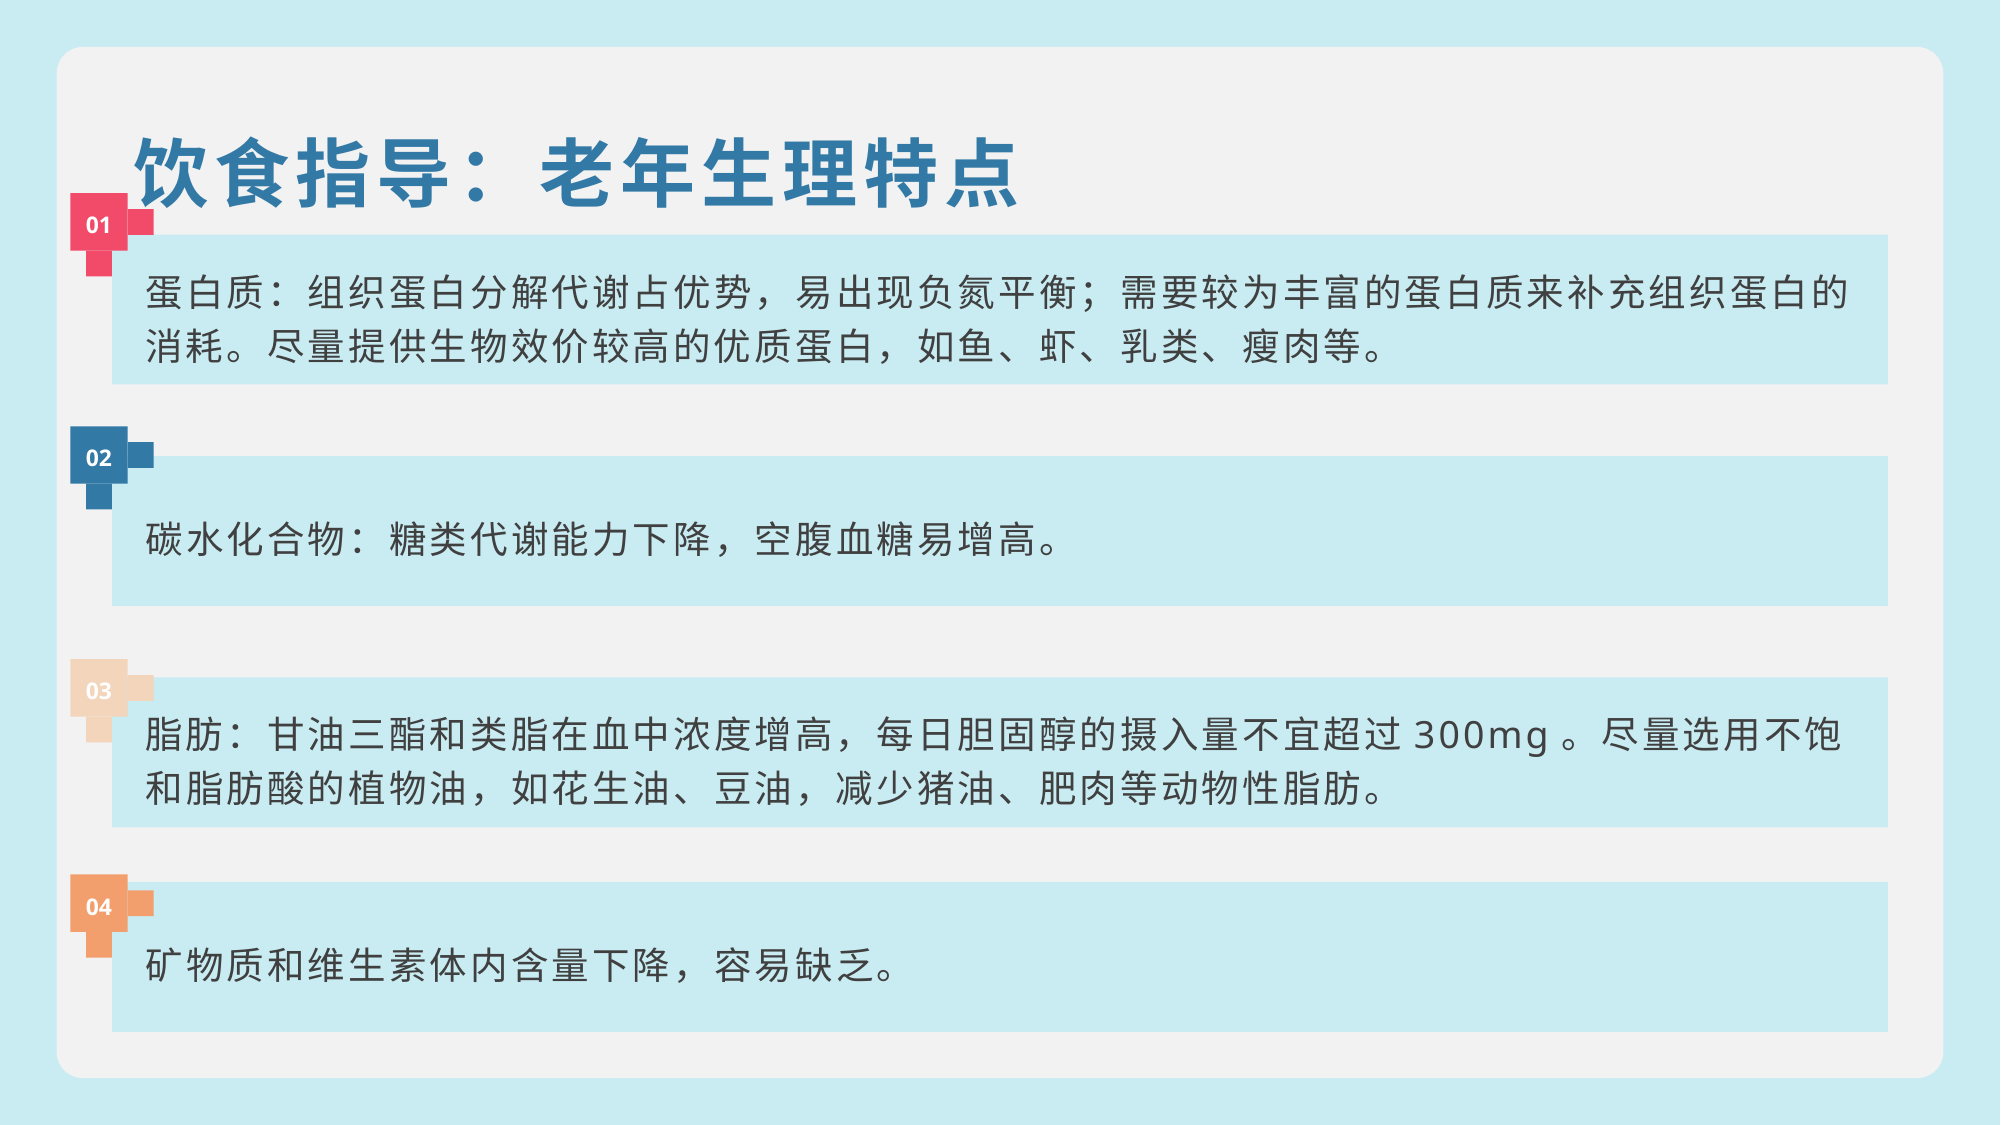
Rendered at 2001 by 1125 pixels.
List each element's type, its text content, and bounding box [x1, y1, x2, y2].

text_box [110, 232, 1890, 387]
text_box [110, 675, 1890, 829]
text_box [54, 44, 1946, 1081]
text_box 饮食指导：老年生理特点 [118, 84, 1500, 240]
text_box [110, 454, 1890, 608]
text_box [70, 425, 154, 510]
text_box 脂肪：甘油三酯和类脂在血中浓度增高，每日胆固醇的摄入量不宜超过300mg。尽量选用不饱和脂肪酸的植物油，如花生油、豆油，减少猪油、肥肉等动物性脂肪。 [130, 701, 1870, 810]
text_box 矿物质和维生素体内含量下降，容易缺乏。 [130, 906, 1870, 1015]
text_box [70, 192, 154, 277]
text_box 碳水化合物：糖类代谢能力下降，空腹血糖易增高。 [130, 479, 1870, 588]
text_box [110, 880, 1890, 1034]
text_box 蛋白质：组织蛋白分解代谢占优势，易出现负氮平衡；需要较为丰富的蛋白质来补充组织蛋白的消耗。尽量提供生物效价较高的优质蛋白，如鱼、虾、乳类、瘦肉等。 [130, 260, 1870, 369]
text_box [70, 874, 154, 958]
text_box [70, 658, 154, 743]
